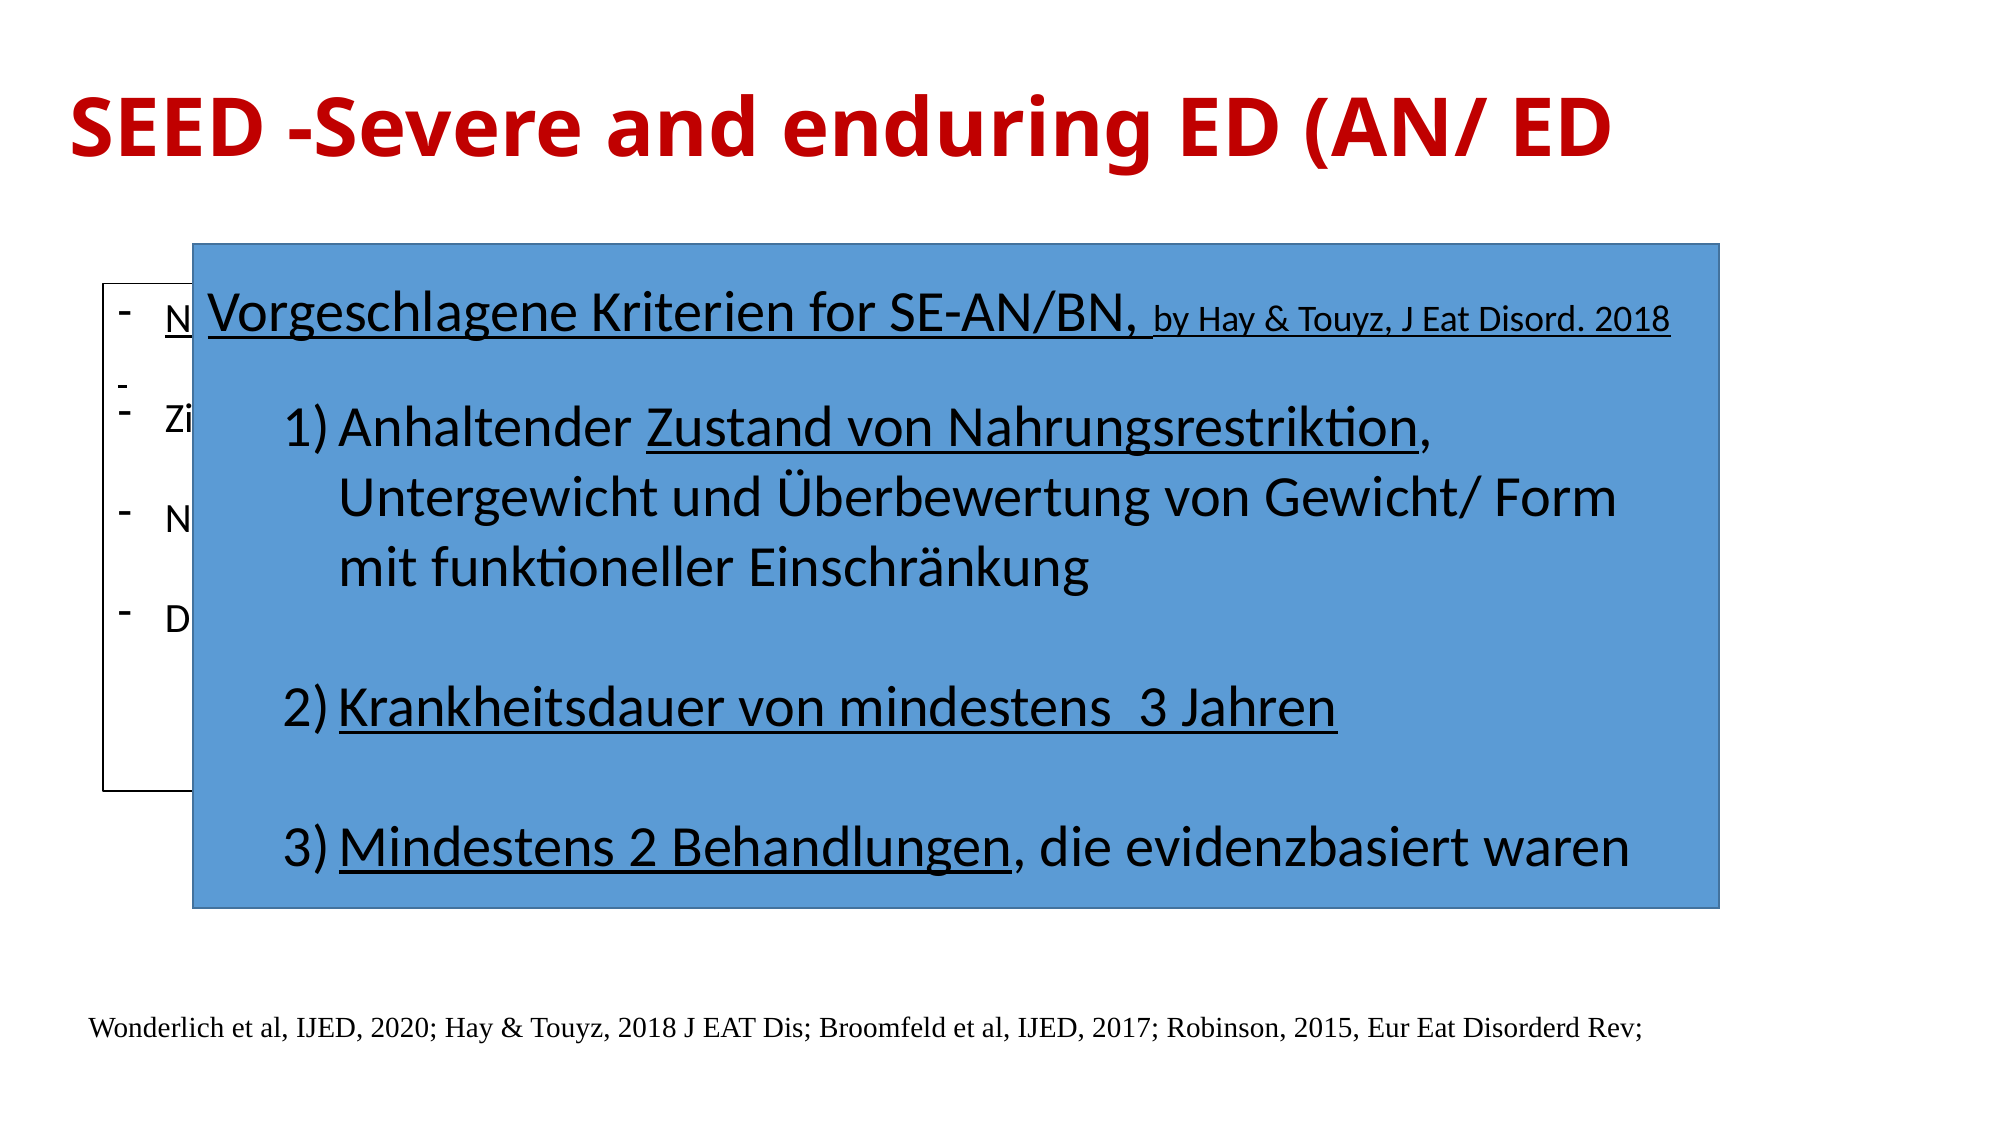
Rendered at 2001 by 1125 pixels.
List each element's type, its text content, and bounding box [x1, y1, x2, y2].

text_box Vorgeschlagene Kriterien for SE-AN/BN, by Hay & Touyz, J Eat Disord. 2018 Anhaltender Zustand von Nahrungsrestriktion, Untergewicht und Überbewertung von Gewicht/ Form mit funktioneller Einschränkung Krankheitsdauer von mindestens 3 Jahren Mindestens 2 Behandlungen, die evidenzbasiert waren [192, 243, 1720, 909]
text_box Wonderlich et al, IJED, 2020; Hay & Touyz, 2018 J EAT Dis; Broomfeld et al, IJED, 2017; Robinson, 2015, Eur Eat Disorderd Rev; [73, 1000, 1839, 1079]
text_box Noch keine eigene Diagnose Ziel ist Subkategorie in DSM/ ICD Neuer Begriff im Kontext von Anorexia nervosa und Bulimia nervosa Differenzierung von schweren und chronischen Verläufen [102, 283, 192, 792]
title SEED -Severe and enduring ED (AN/ ED [54, 36, 1689, 224]
